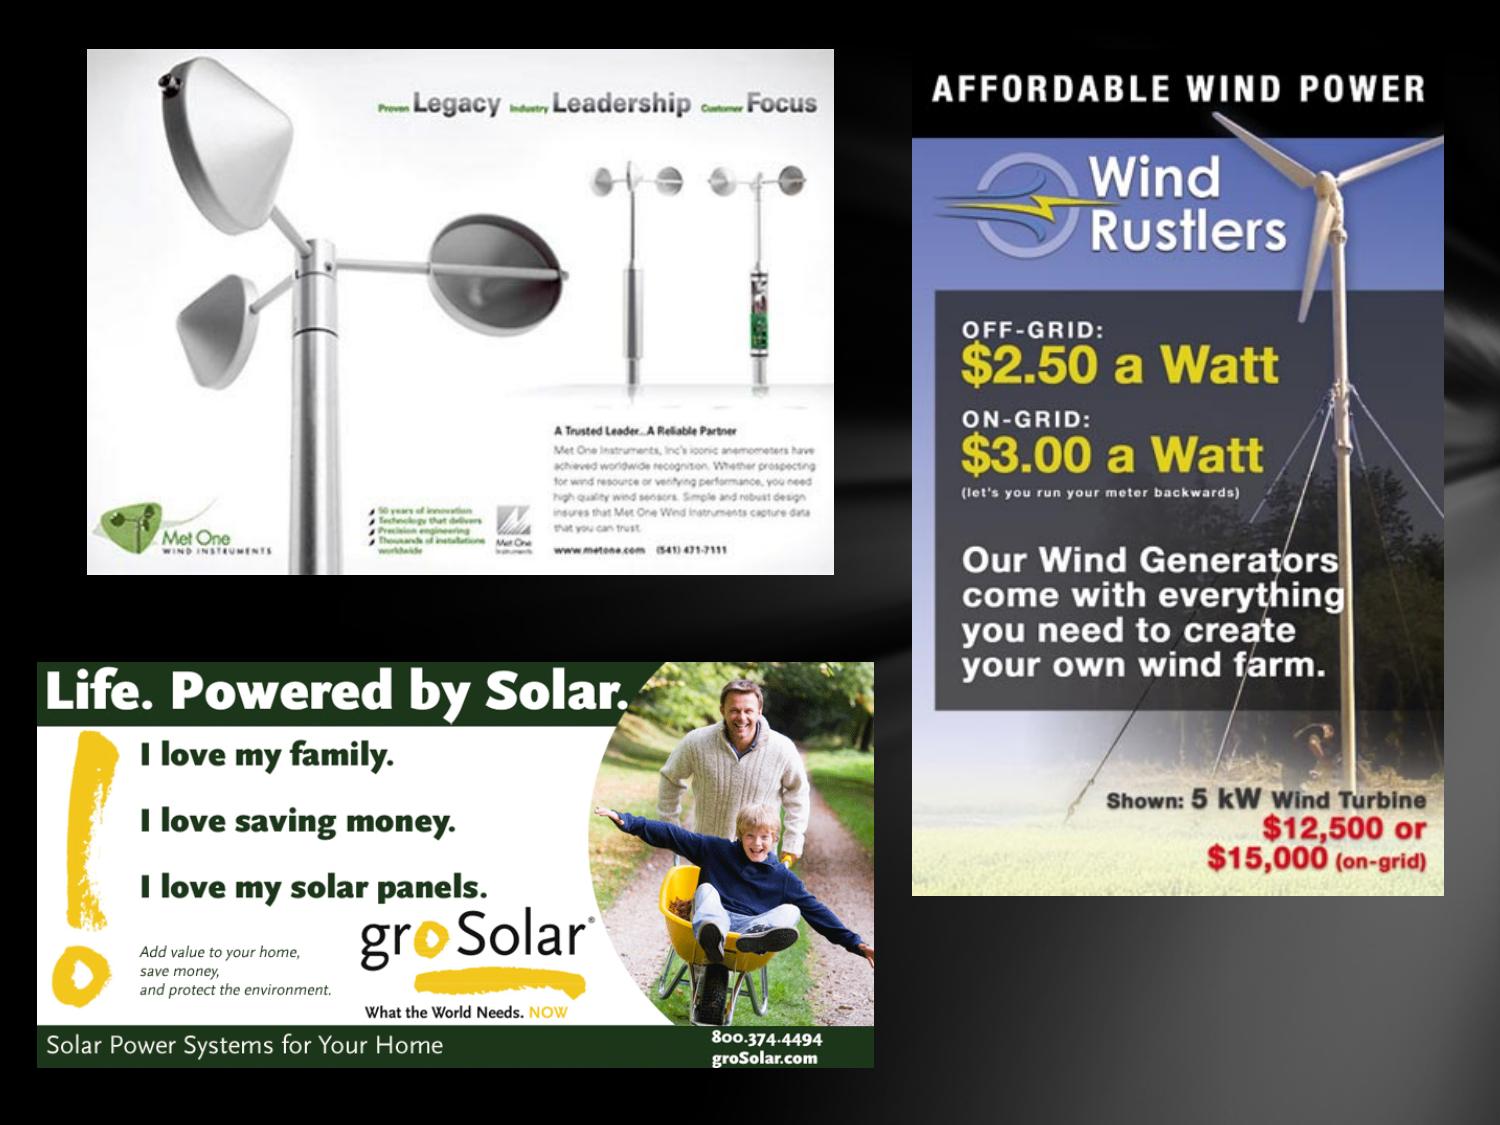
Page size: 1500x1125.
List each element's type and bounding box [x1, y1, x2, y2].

picture [87, 49, 834, 576]
picture [912, 49, 1444, 896]
picture [37, 662, 874, 1069]
